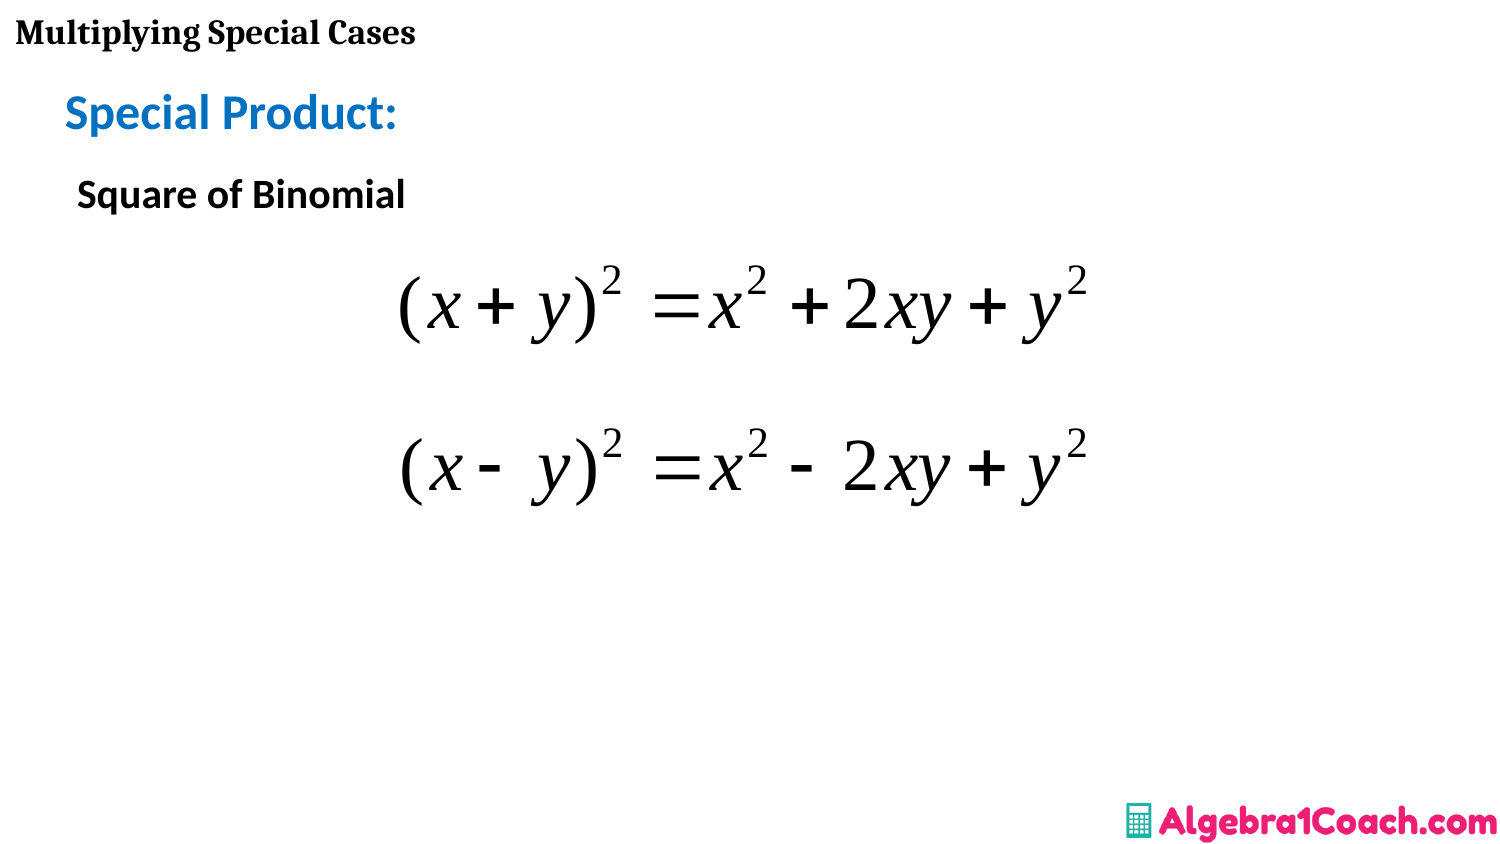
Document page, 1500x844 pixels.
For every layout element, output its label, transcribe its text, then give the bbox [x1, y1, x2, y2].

text_box Square of Binomial [62, 159, 425, 225]
text_box Special Product: [50, 71, 1125, 147]
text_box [389, 409, 1103, 523]
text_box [387, 246, 1101, 360]
text_box Multiplying Special Cases [0, 0, 1350, 60]
picture [1109, 798, 1500, 844]
